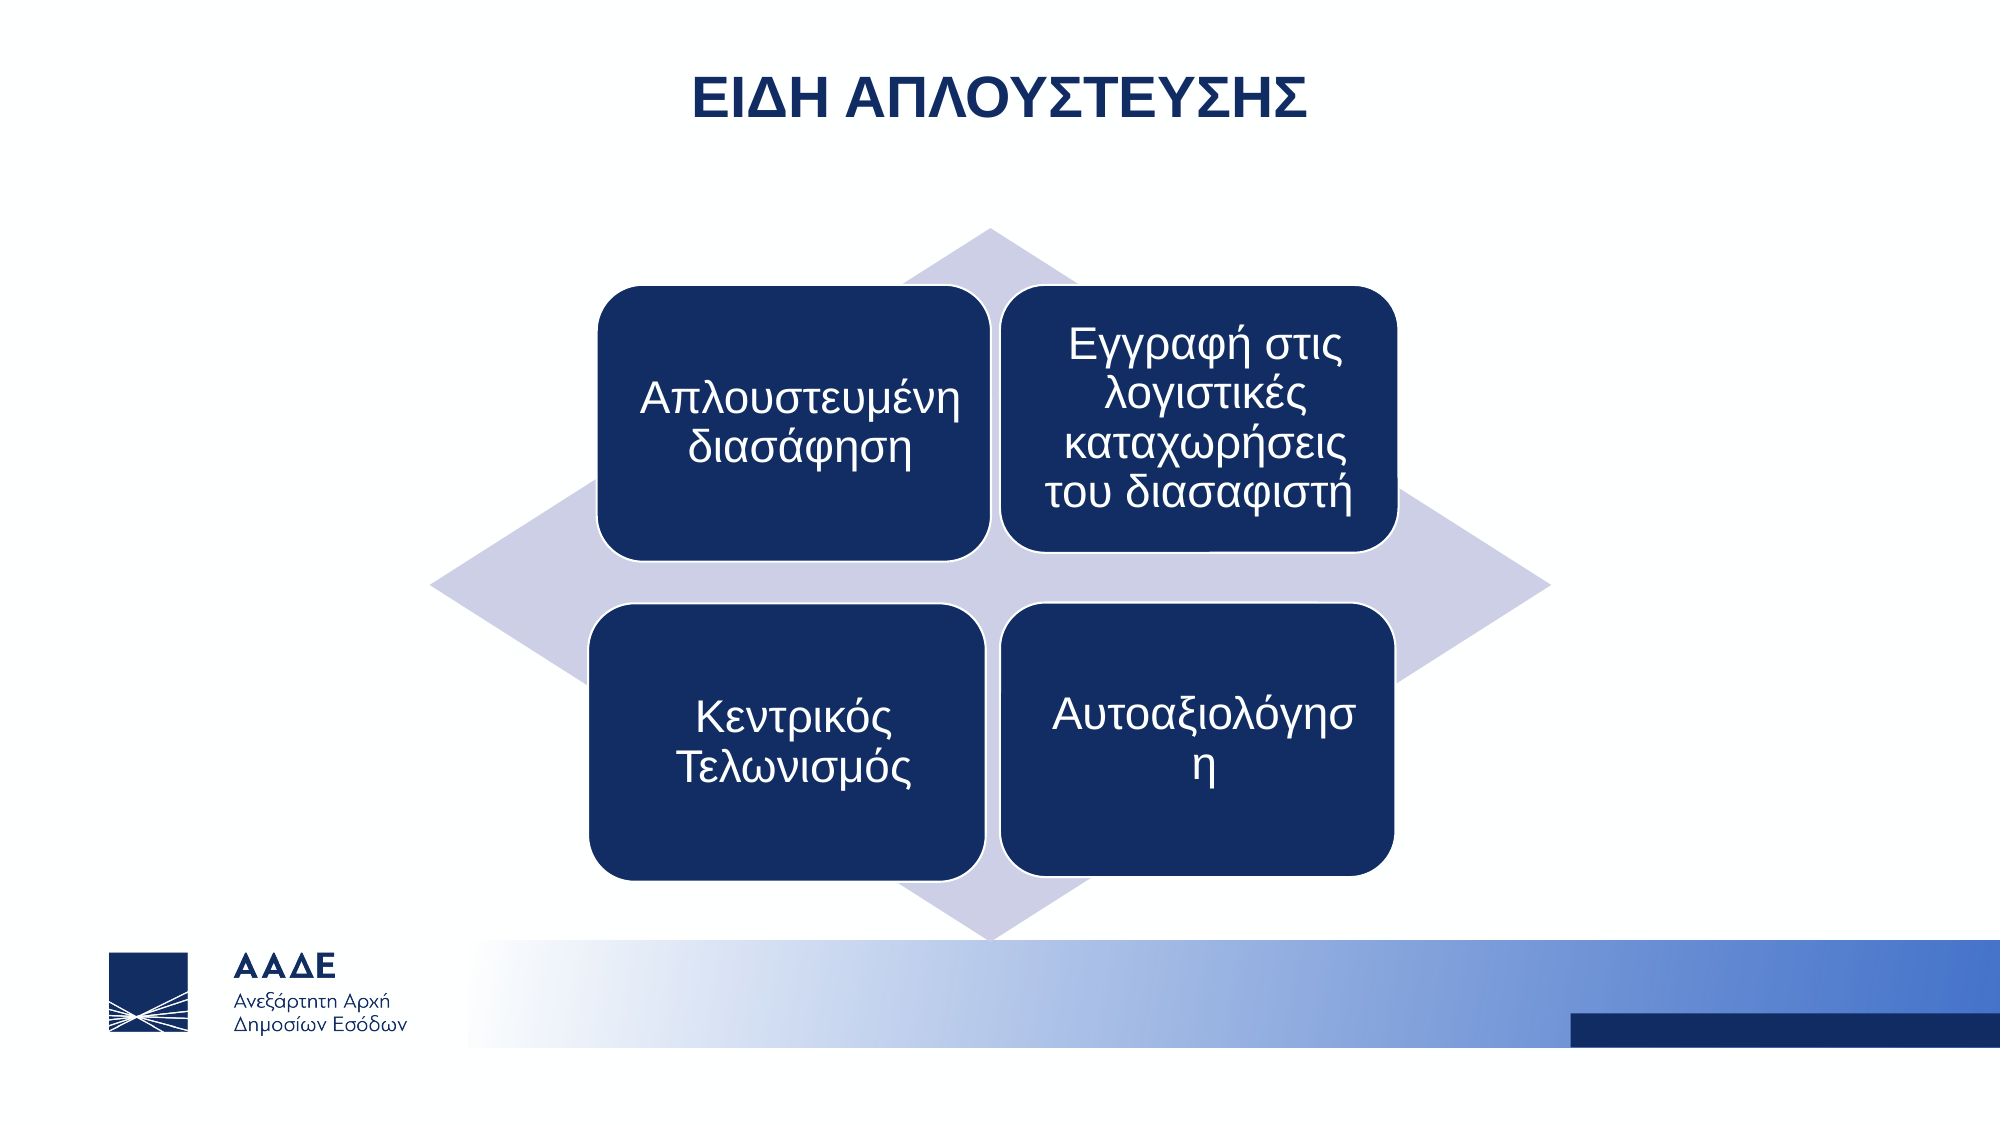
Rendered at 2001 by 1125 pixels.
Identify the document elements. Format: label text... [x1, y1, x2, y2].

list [103, 228, 1829, 942]
title ΕΙΔΗ ΑΠΛΟΥΣΤΕΥΣΗΣ [137, 48, 1863, 149]
picture [43, 898, 473, 1090]
